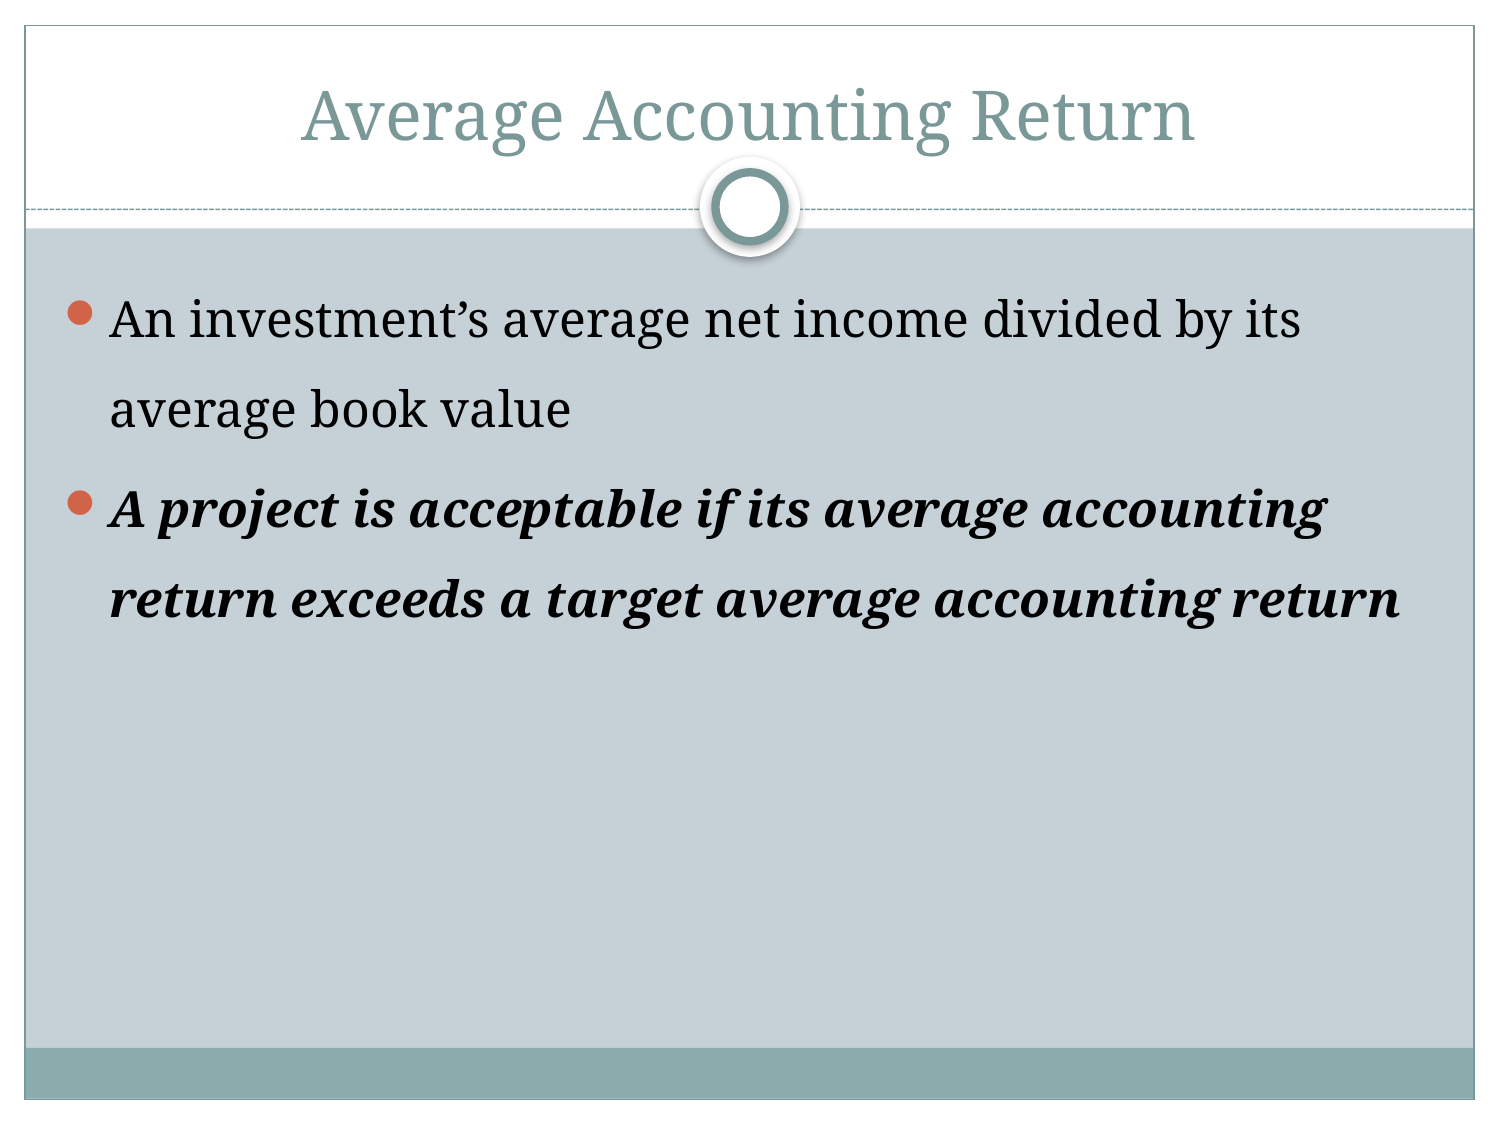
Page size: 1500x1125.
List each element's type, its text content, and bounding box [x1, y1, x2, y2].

title Average Accounting Return [49, 37, 1450, 162]
list An investment’s average net income divided by its average book value A project is acceptable if its average accounting return exceeds a target average accounting return [49, 250, 1445, 1001]
